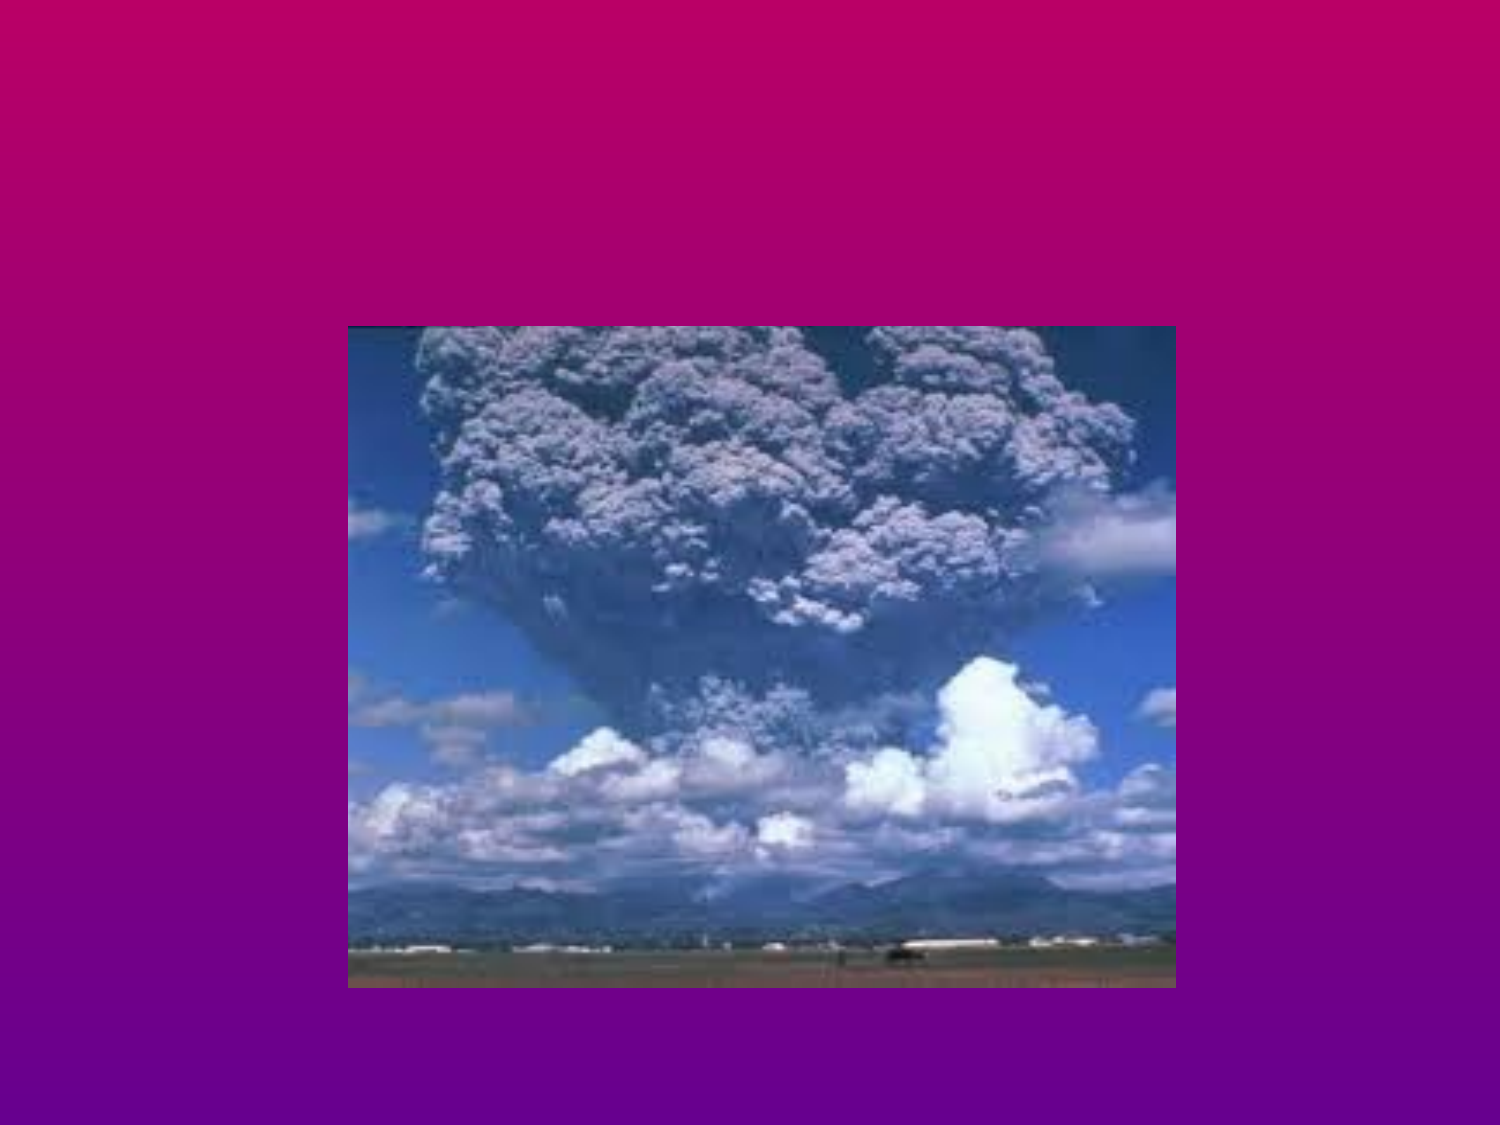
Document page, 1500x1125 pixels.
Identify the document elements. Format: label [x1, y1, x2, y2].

list [348, 326, 1176, 988]
